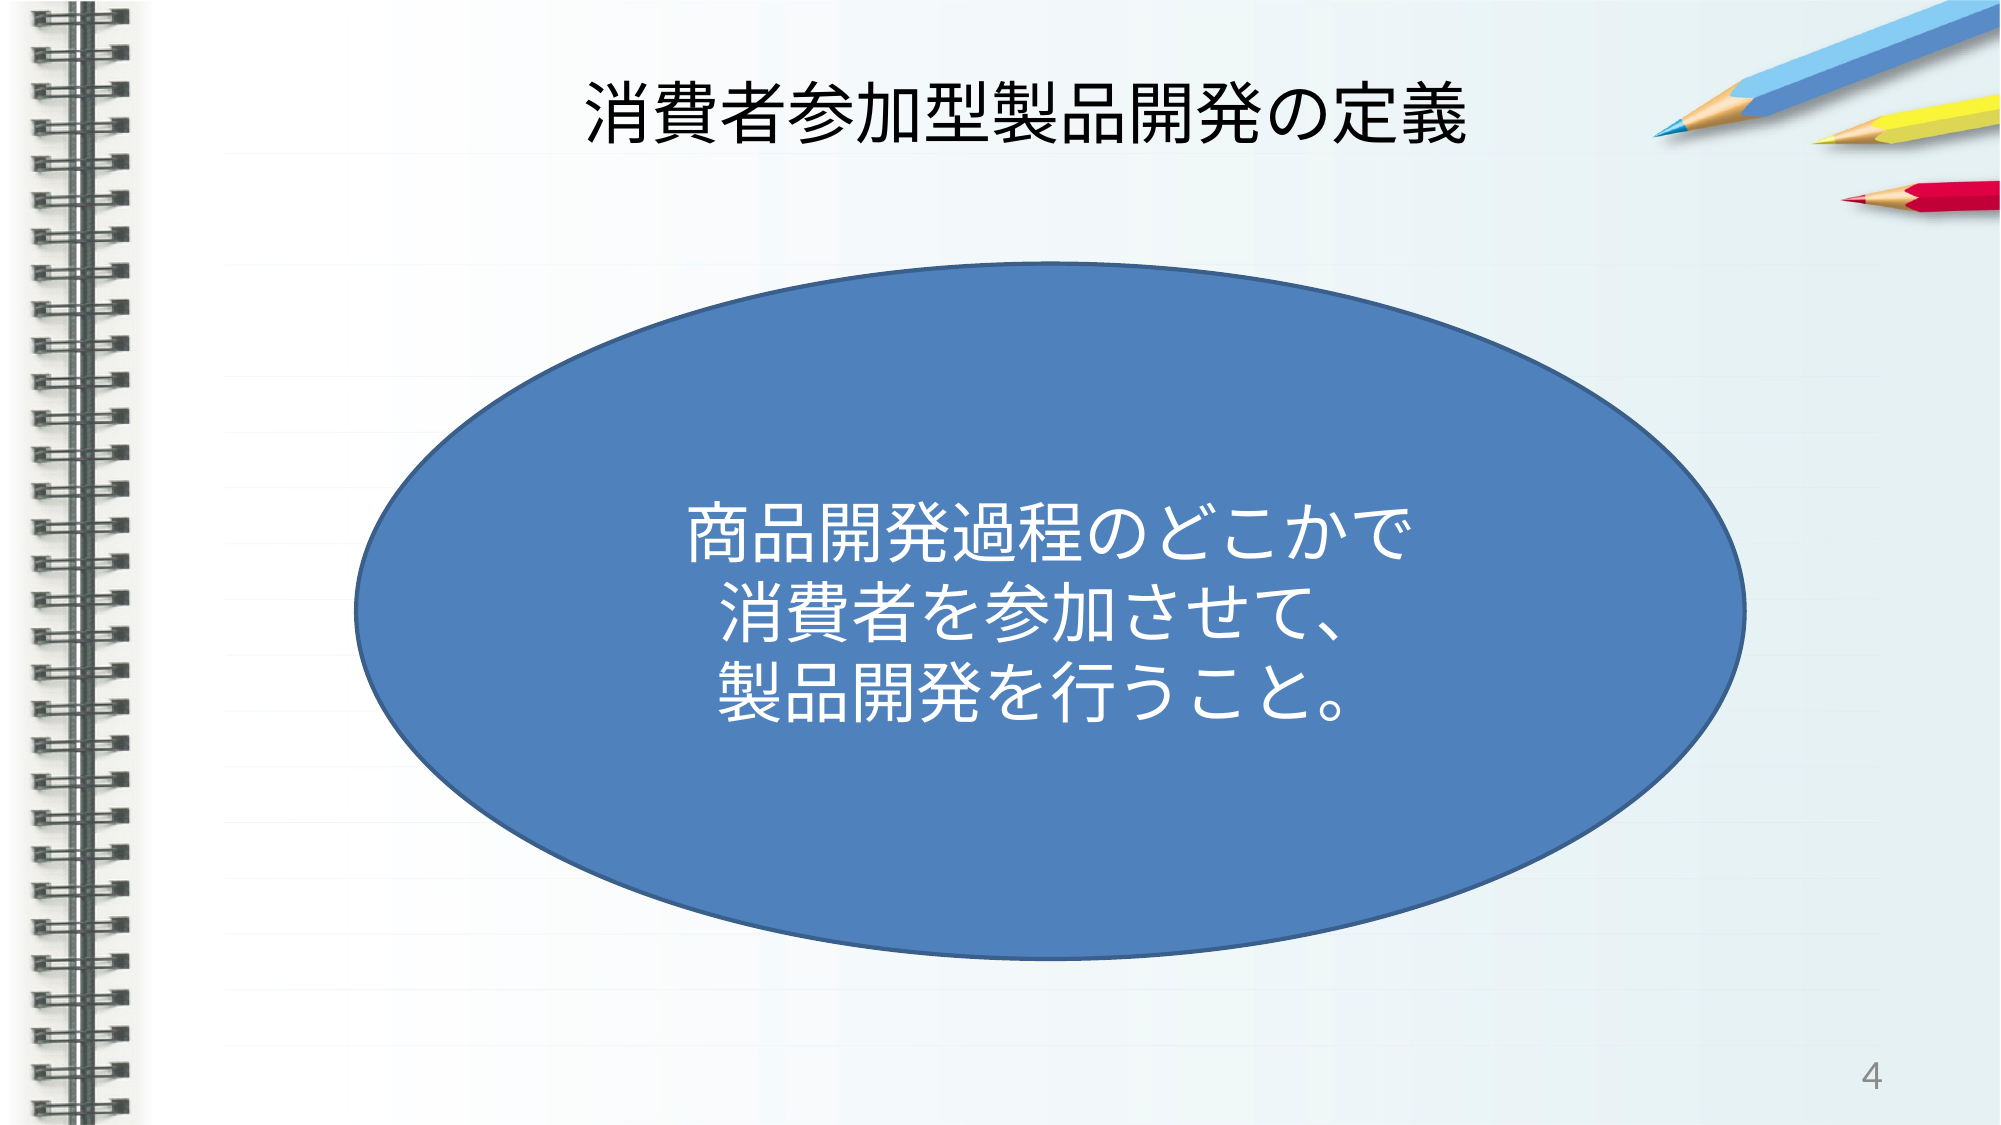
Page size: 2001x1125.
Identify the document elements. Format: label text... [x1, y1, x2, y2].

list [154, 220, 1946, 1042]
text_box 商品開発過程のどこかで 消費者を参加させて、 製品開発を行うこと。 [353, 261, 1747, 962]
title 消費者参加型製品開発の定義 [151, 45, 1900, 177]
slide_number 4 [1433, 1042, 1900, 1103]
picture [0, 0, 2000, 1125]
